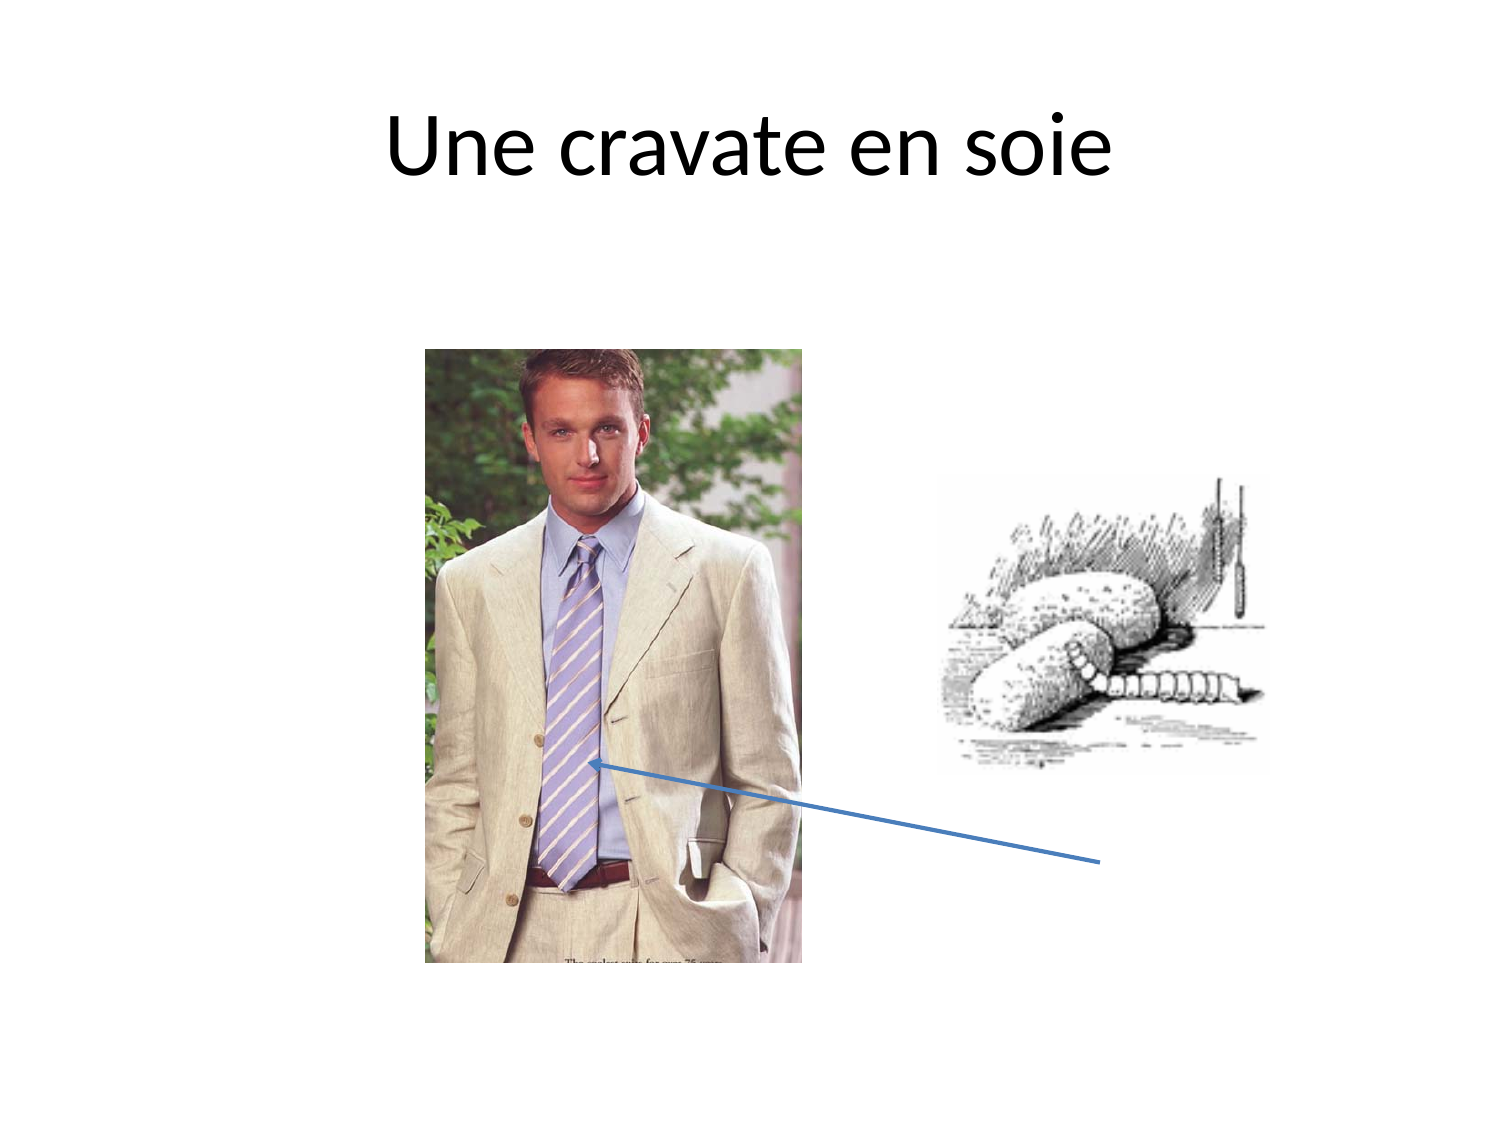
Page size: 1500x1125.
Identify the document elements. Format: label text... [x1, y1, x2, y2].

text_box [587, 762, 1101, 863]
picture [424, 349, 802, 963]
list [937, 474, 1270, 776]
title Une cravate en soie [75, 45, 1425, 233]
